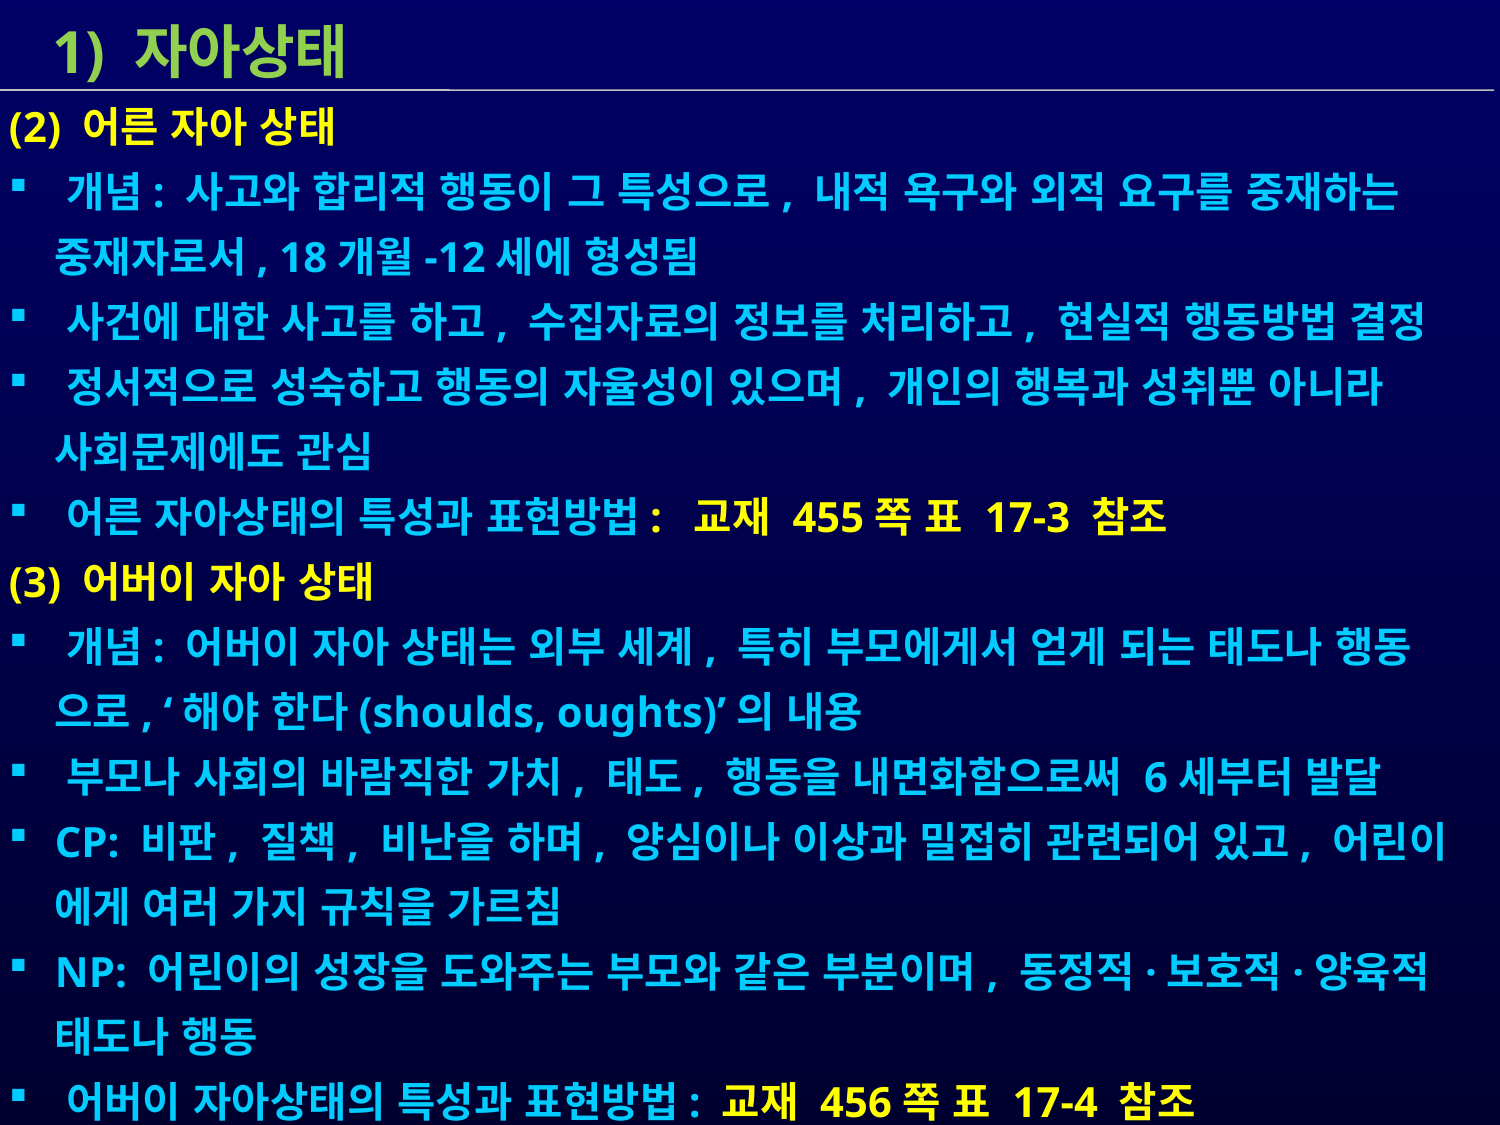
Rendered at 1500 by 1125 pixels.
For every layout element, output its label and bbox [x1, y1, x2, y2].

text_box [0, 7, 1495, 1125]
